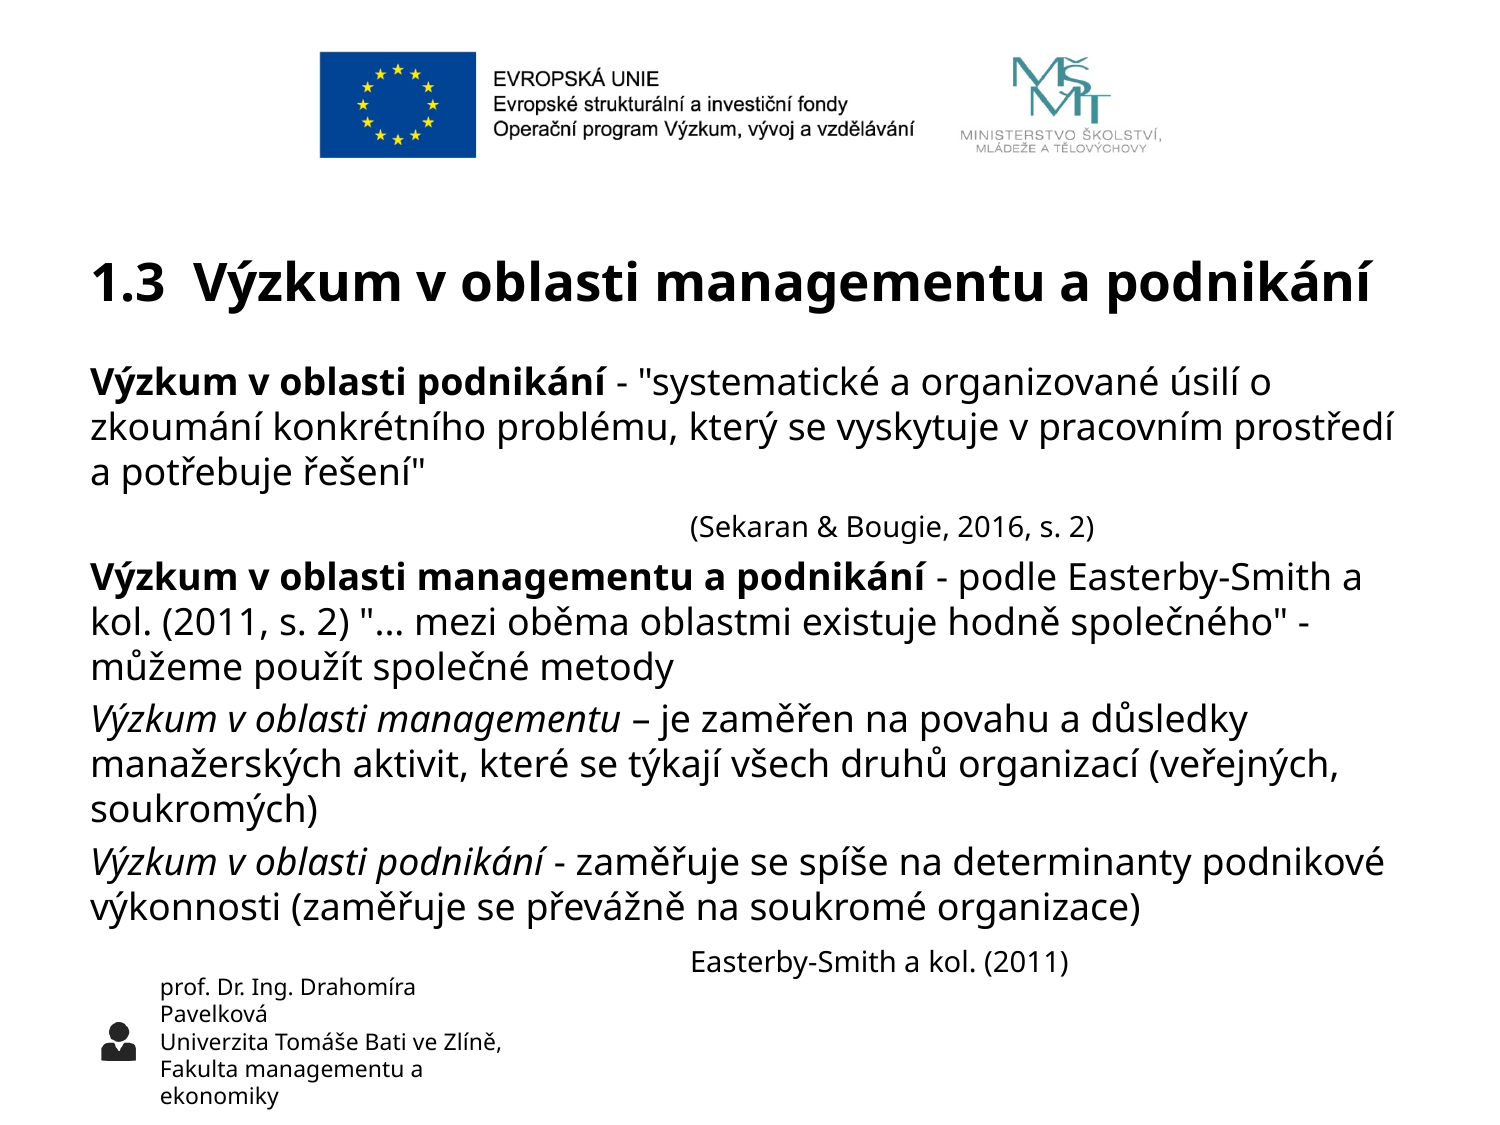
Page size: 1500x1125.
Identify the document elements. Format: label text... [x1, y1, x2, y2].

picture [101, 1021, 136, 1062]
list Výzkum v oblasti podnikání - "systematické a organizované úsilí o zkoumání konkrétního problému, který se vyskytuje v pracovním prostředí a potřebuje řešení" (Sekaran & Bougie, 2016, s. 2) Výzkum v oblasti managementu a podnikání - podle Easterby-Smith a kol. (2011, s. 2) "... mezi oběma oblastmi existuje hodně společného" - můžeme použít společné metody Výzkum v oblasti managementu – je zaměřen na povahu a důsledky manažerských aktivit, které se týkají všech druhů organizací (veřejných, soukromých) Výzkum v oblasti podnikání - zaměřuje se spíše na determinanty podnikové výkonnosti (zaměřuje se převážně na soukromé organizace) Easterby-Smith a kol. (2011) [75, 349, 1425, 976]
picture [267, 0, 1213, 210]
footer prof. Dr. Ing. Drahomíra Pavelková Univerzita Tomáše Bati ve Zlíně, Fakulta managementu a ekonomiky [145, 999, 526, 1083]
title 1.3 Výzkum v oblasti managementu a podnikání [75, 233, 1447, 327]
